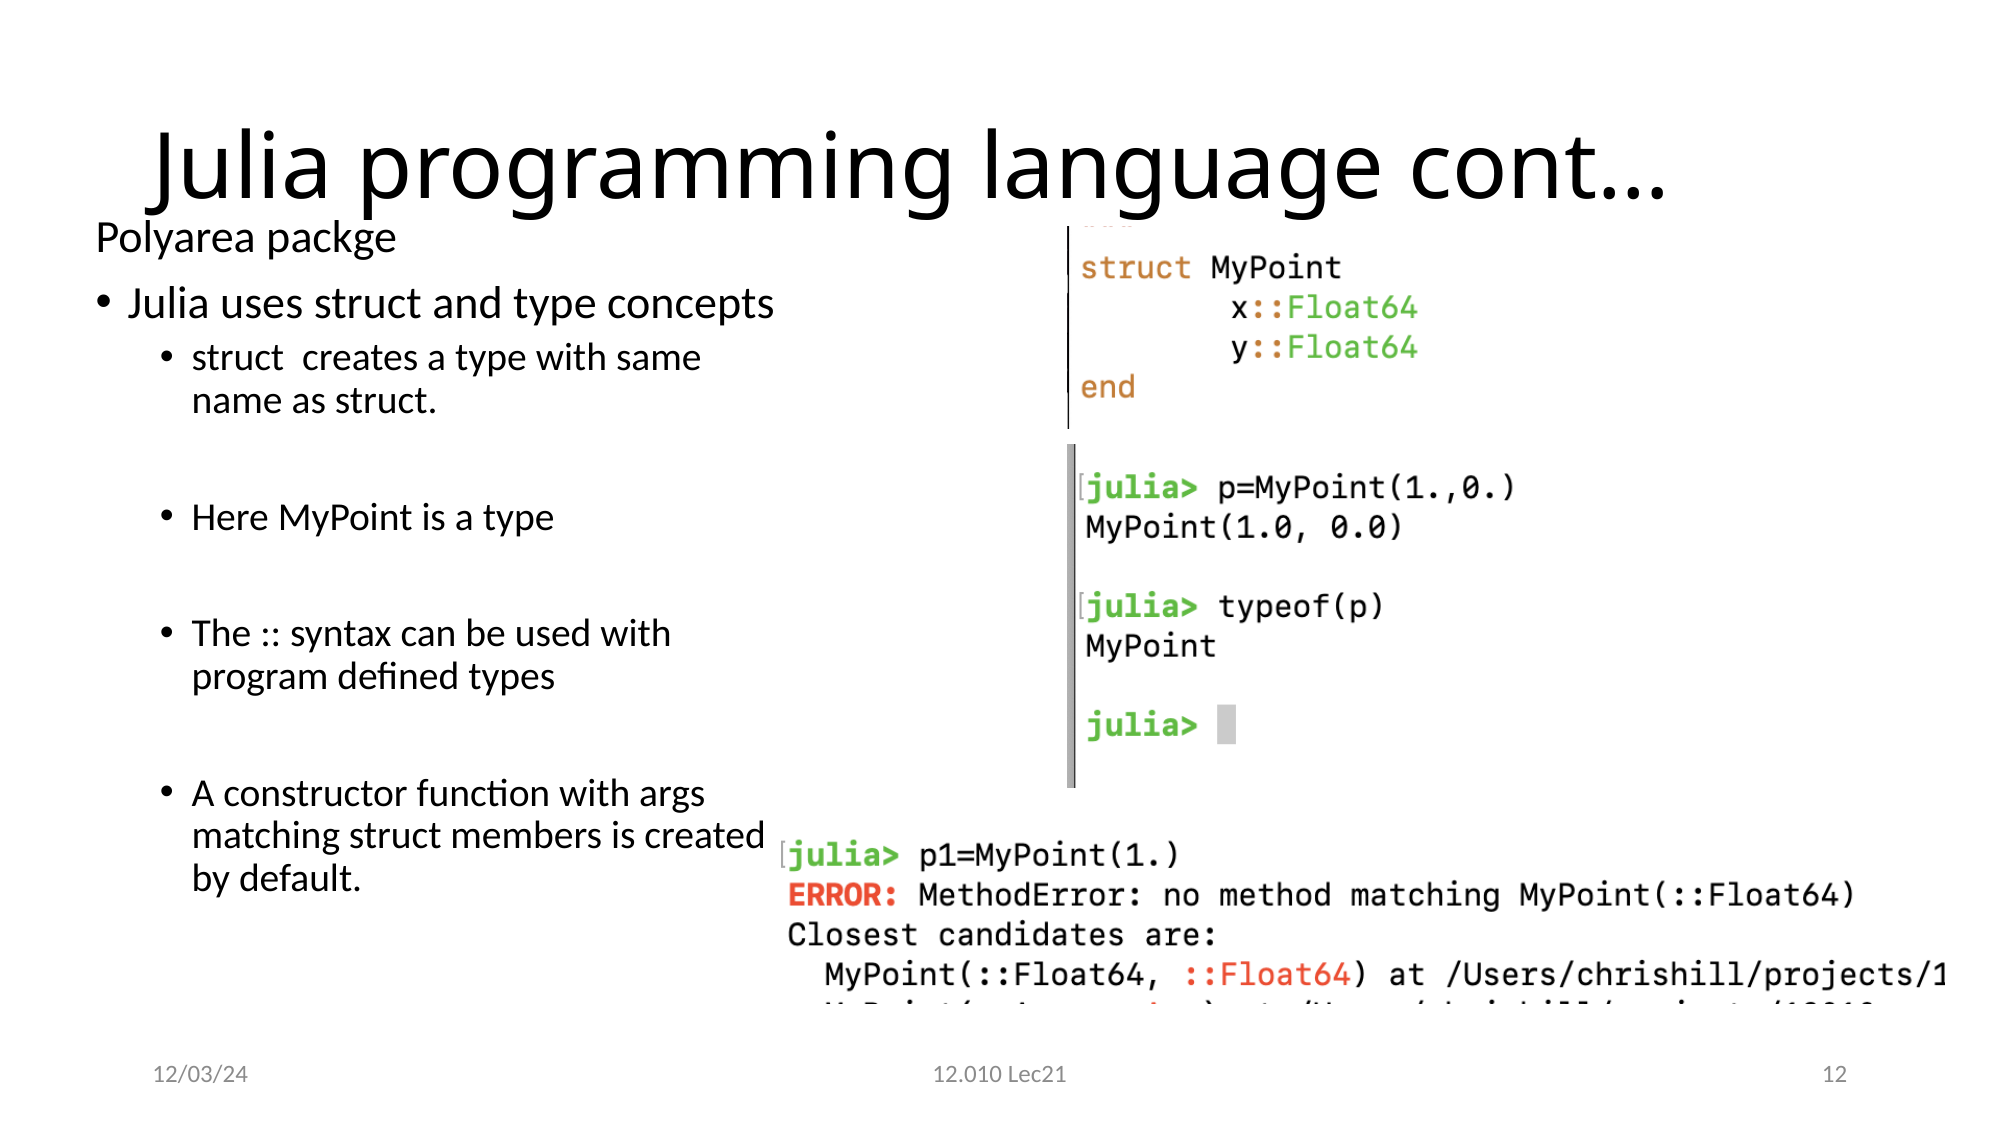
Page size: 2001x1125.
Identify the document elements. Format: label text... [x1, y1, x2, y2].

slide_number 12 [1412, 1042, 1863, 1103]
picture [1067, 444, 1697, 788]
footer 12.010 Lec21 [662, 1042, 1338, 1103]
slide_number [137, 1042, 588, 1103]
title Julia programming language cont… [137, 59, 1863, 278]
picture [781, 826, 1945, 1004]
picture [1067, 226, 1833, 429]
list Polyarea packge Julia uses struct and type concepts struct creates a type with same name as struct. Here MyPoint is a type The :: syntax can be used with program defined types A constructor function with args matching struct members is created by default. [80, 205, 805, 920]
